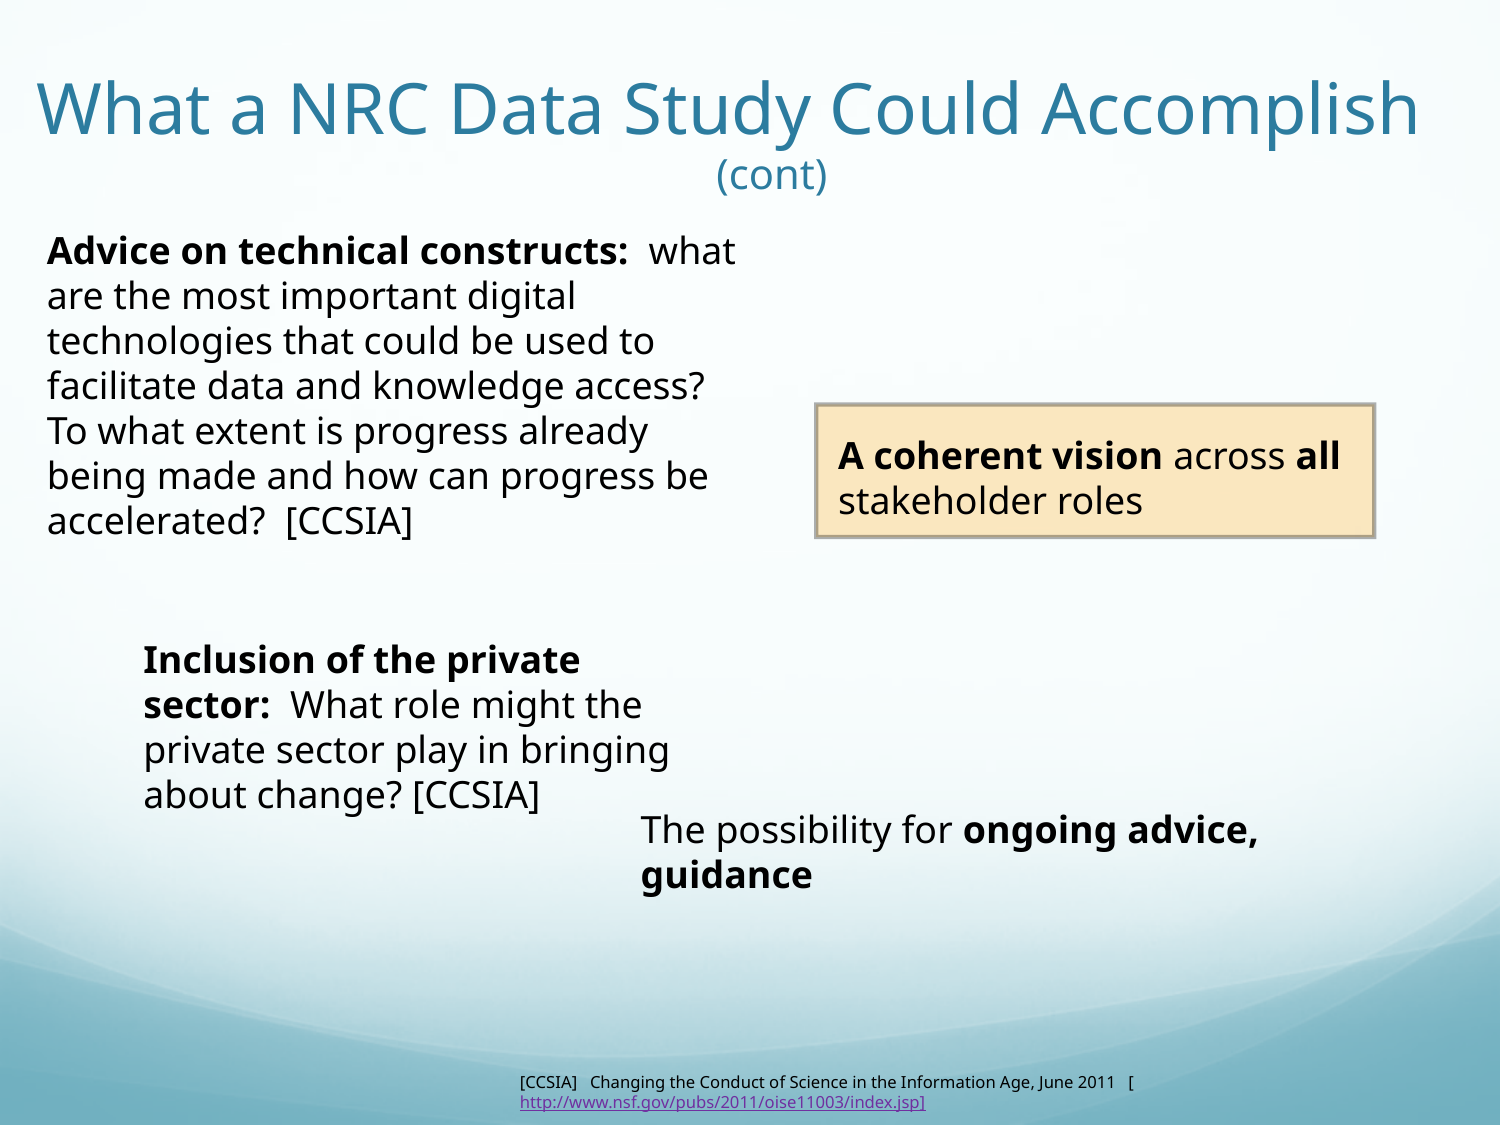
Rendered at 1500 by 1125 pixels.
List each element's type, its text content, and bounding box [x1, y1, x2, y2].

text_box Advice on technical constructs: what are the most important digital technologies that could be used to facilitate data and knowledge access? To what extent is progress already being made and how can progress be accelerated? [CCSIA] [41, 220, 743, 548]
text_box What a NRC Data Study Could Accomplish (cont) [22, 56, 1500, 206]
text_box Inclusion of the private sector: What role might the private sector play in bringing about change? [CCSIA] [137, 629, 703, 822]
text_box [CCSIA] Changing the Conduct of Science in the Information Age, June 2011 [http://www.nsf.gov/pubs/2011/oise11003/index.jsp] [514, 1066, 1481, 1121]
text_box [815, 403, 1399, 544]
text_box The possibility for ongoing advice, guidance [634, 800, 1435, 902]
